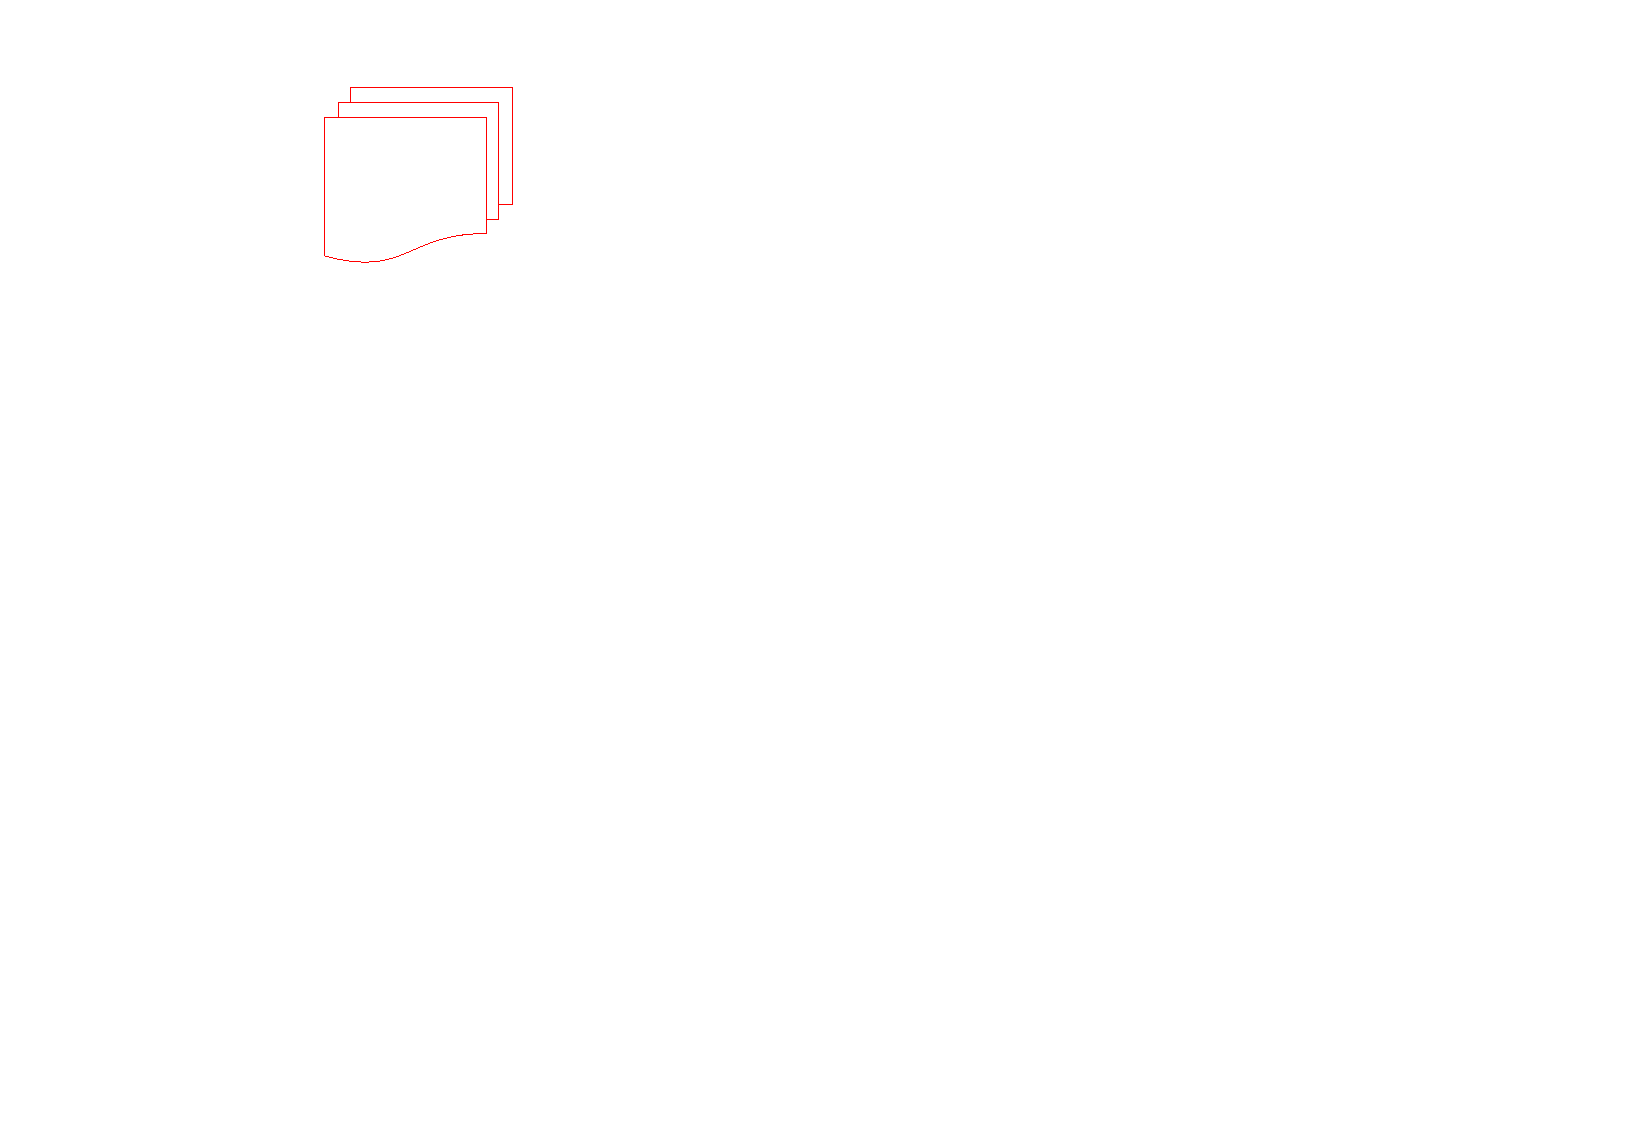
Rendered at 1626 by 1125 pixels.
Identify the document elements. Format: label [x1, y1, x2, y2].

text_box [324, 87, 513, 263]
